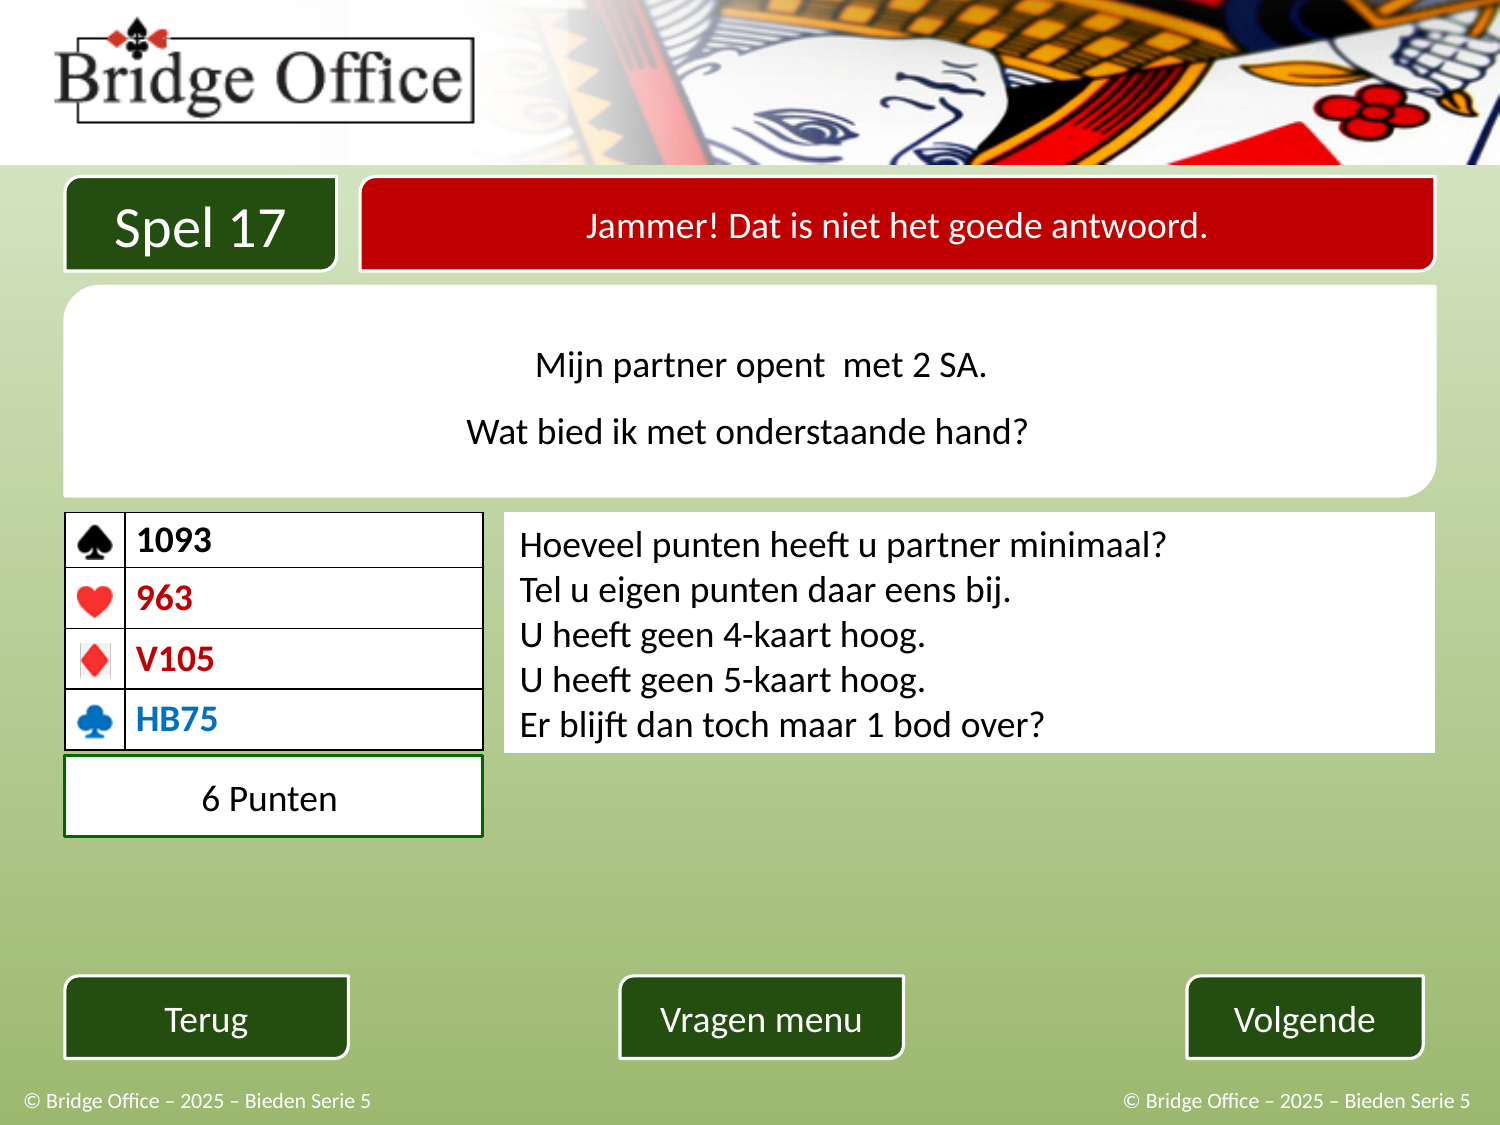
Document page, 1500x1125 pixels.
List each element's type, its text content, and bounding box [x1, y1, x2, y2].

table_cell V105 [126, 629, 482, 688]
table_cell [66, 568, 124, 628]
picture [77, 643, 114, 679]
picture [77, 524, 114, 561]
text_box Volgende [1185, 974, 1425, 1061]
text_box Spel 17 [63, 179, 339, 273]
text_box Terug [63, 974, 350, 1061]
text_box Wat bied ik met onderstaande hand? [451, 399, 1072, 460]
text_box Hoeveel punten heeft u partner minimaal? Tel u eigen punten daar eens bij. U heeft geen 4-kaart hoog. U heeft geen 5-kaart hoog. Er blijft dan toch maar 1 bod over? [504, 512, 1435, 753]
table_header 1093 [126, 513, 482, 567]
table_header [66, 513, 124, 567]
table_cell 963 [126, 568, 482, 628]
table_cell HB75 [126, 690, 482, 749]
text_box © Bridge Office – 2025 – Bieden Serie 5 [8, 1079, 393, 1121]
text_box [63, 284, 1437, 498]
text_box Vragen menu [618, 974, 906, 1061]
picture [77, 703, 114, 740]
text_box © Bridge Office – 2025 – Bieden Serie 5 [1107, 1079, 1500, 1121]
text_box Jammer! Dat is niet het goede antwoord. [358, 179, 1437, 273]
text_box Mijn partner opent met 2 SA. [508, 332, 1015, 393]
picture [0, 0, 1500, 166]
text_box 6 Punten [63, 754, 484, 838]
picture [77, 585, 114, 618]
table_cell [66, 690, 124, 749]
table_cell [66, 629, 124, 688]
